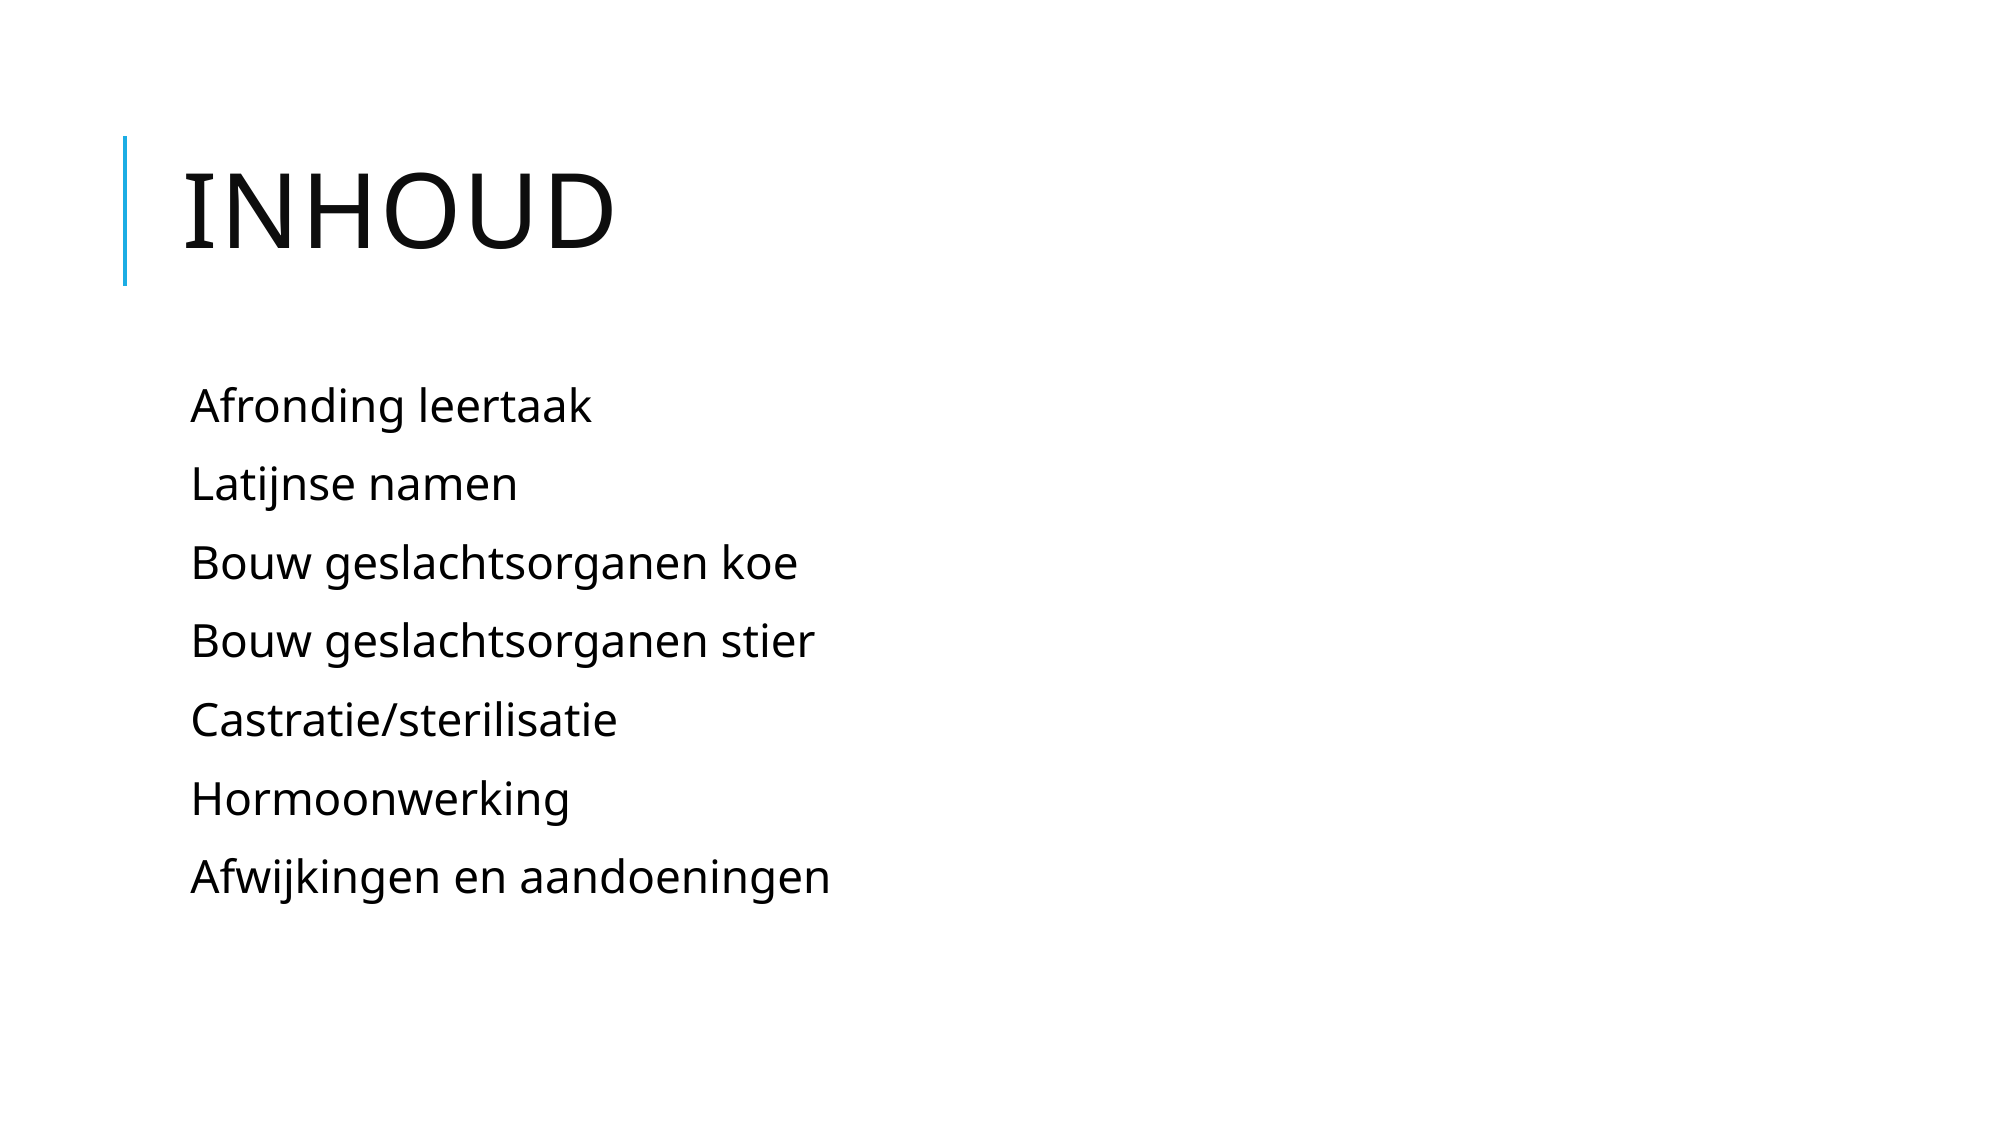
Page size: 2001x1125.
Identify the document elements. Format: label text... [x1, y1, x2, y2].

list Afronding leertaak Latijnse namen Bouw geslachtsorganen koe Bouw geslachtsorganen stier Castratie/sterilisatie Hormoonwerking Afwijkingen en aandoeningen [168, 375, 1763, 1035]
title Inhoud [168, 96, 1763, 342]
